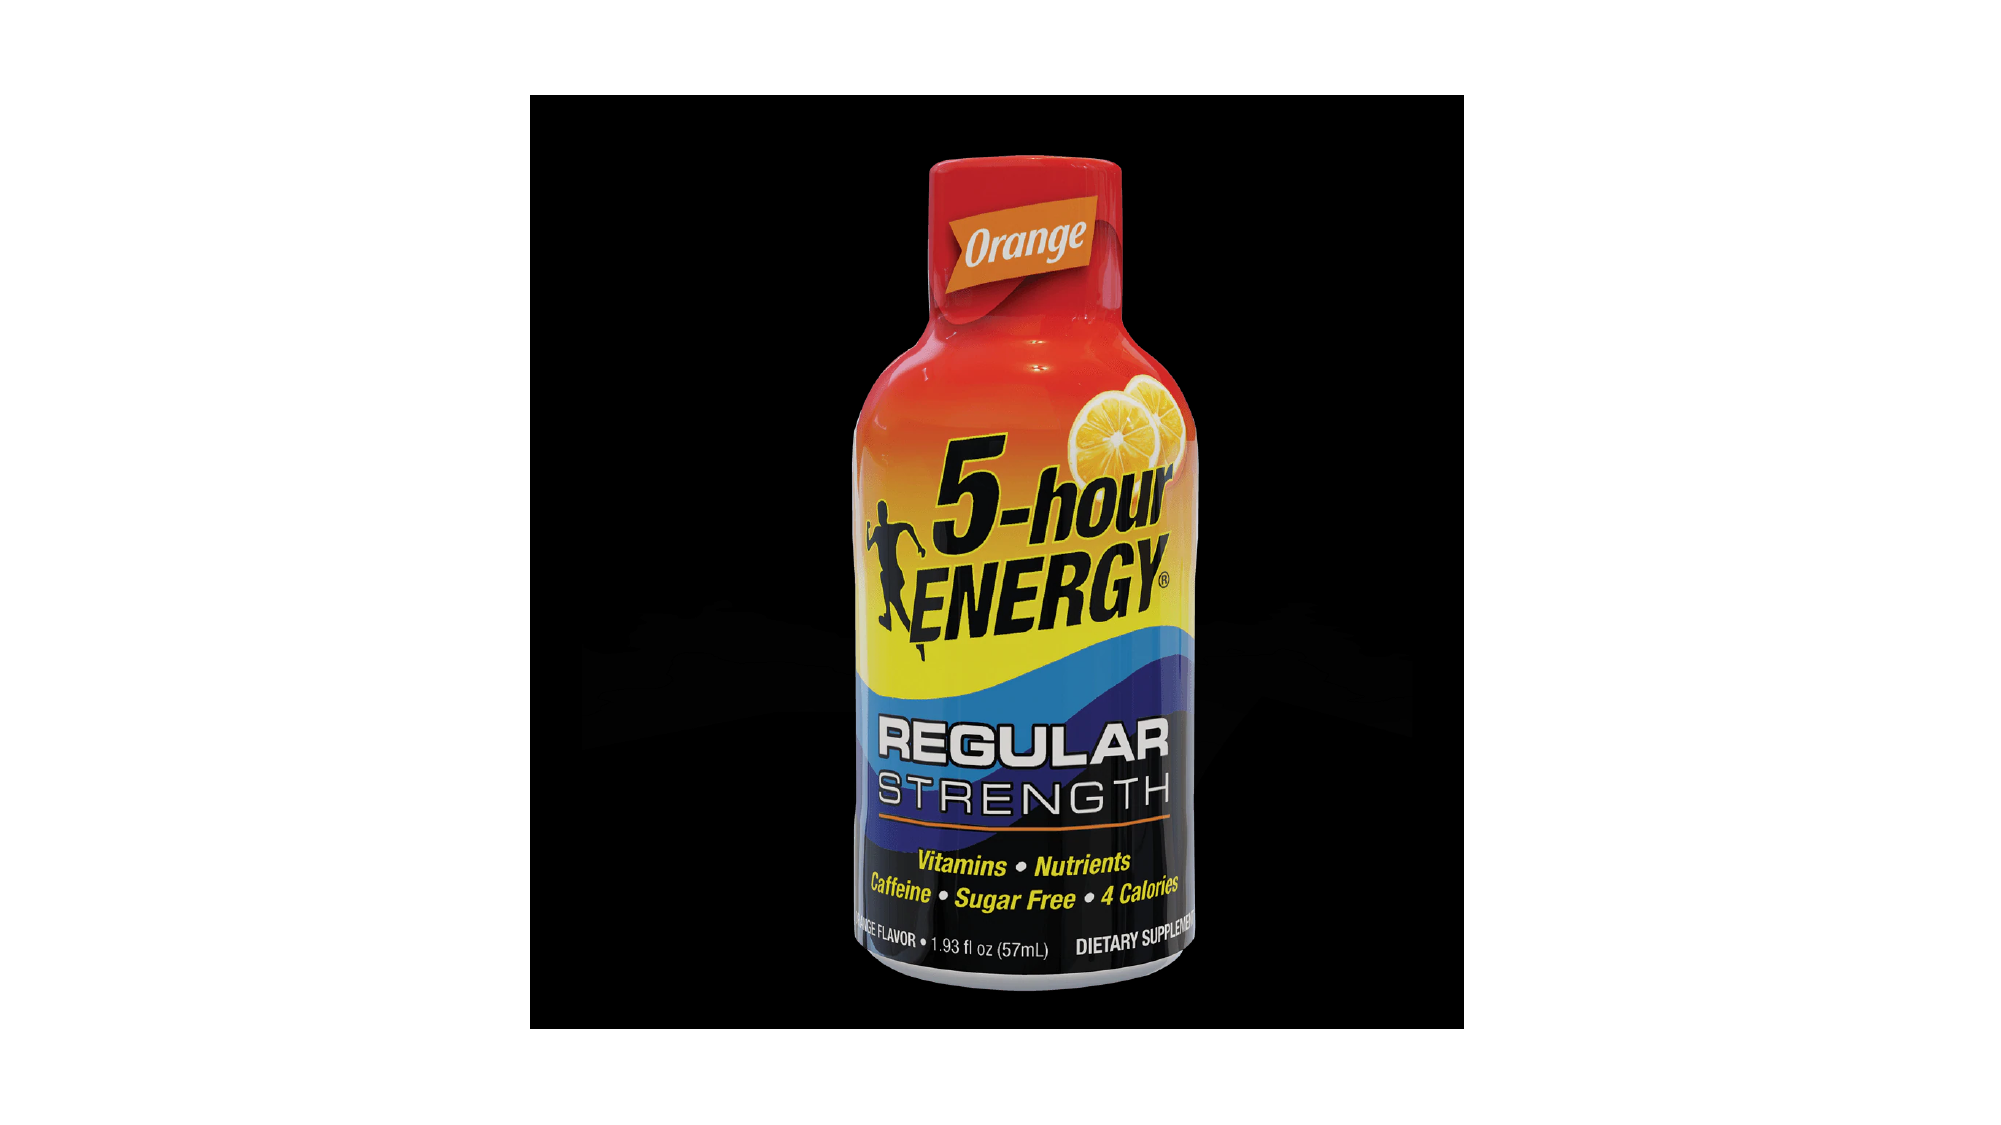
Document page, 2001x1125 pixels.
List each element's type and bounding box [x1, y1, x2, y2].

picture [530, 95, 1464, 1029]
